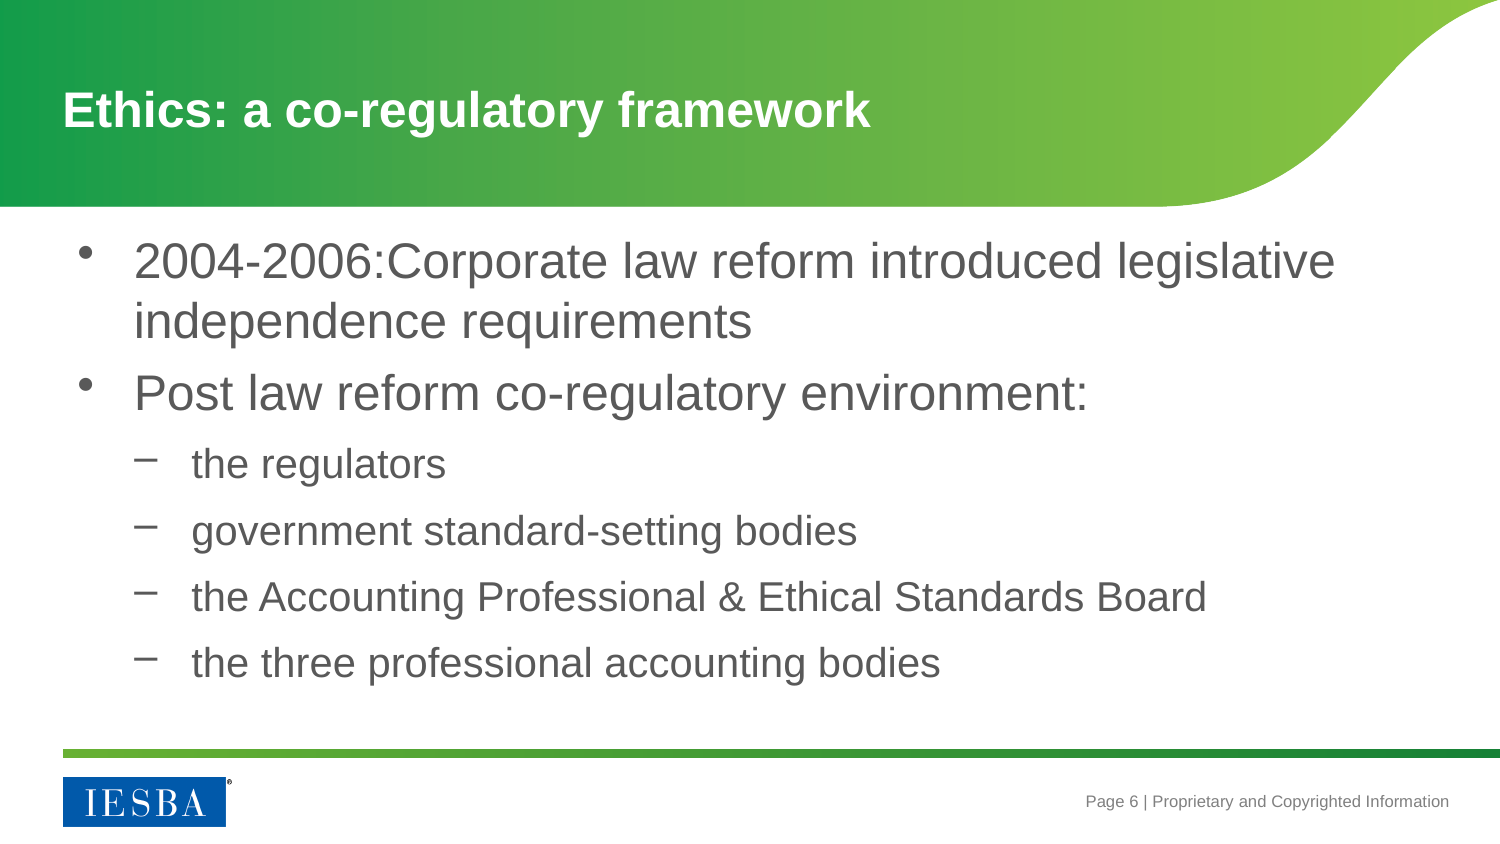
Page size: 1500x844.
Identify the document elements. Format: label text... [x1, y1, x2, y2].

picture [63, 777, 232, 827]
list 2004-2006:Corporate law reform introduced legislative independence requirements Post law reform co-regulatory environment: the regulators government standard-setting bodies the Accounting Professional & Ethical Standards Board the three professional accounting bodies [62, 220, 1450, 724]
picture [0, 0, 1500, 207]
title Ethics: a co-regulatory framework [62, 75, 1300, 141]
